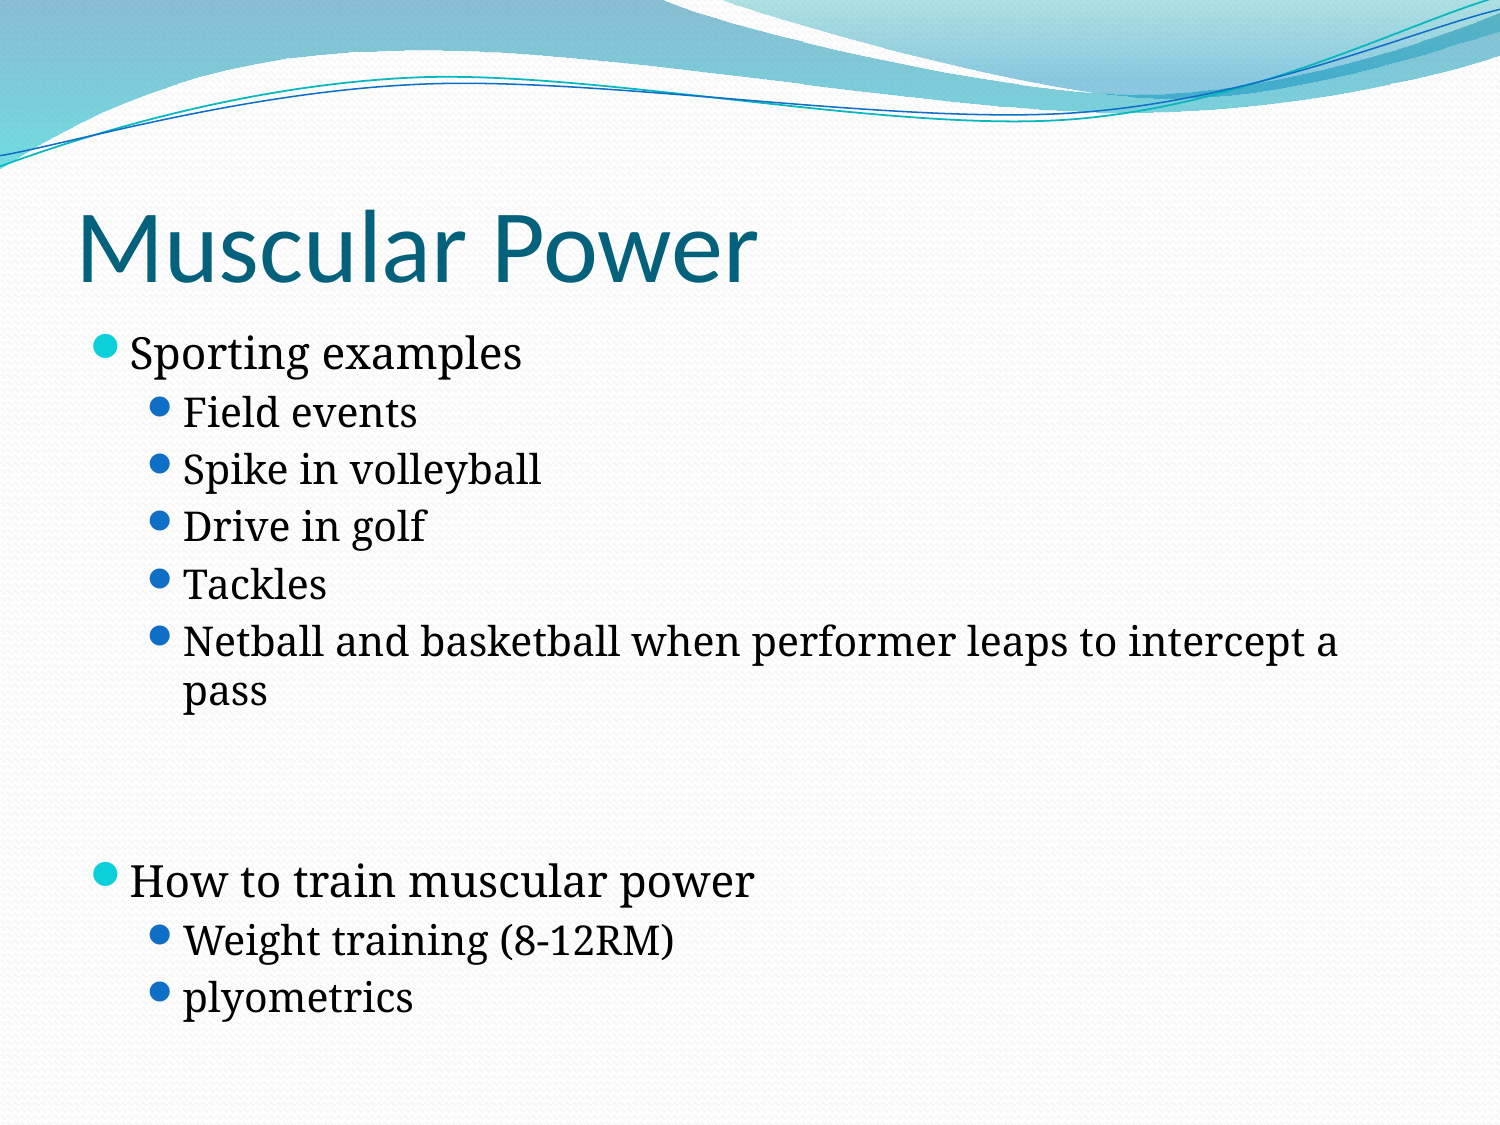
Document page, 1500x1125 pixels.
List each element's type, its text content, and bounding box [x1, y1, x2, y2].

title Muscular Power [75, 115, 1425, 303]
list Sporting examples Field events Spike in volleyball Drive in golf Tackles Netball and basketball when performer leaps to intercept a pass How to train muscular power Weight training (8-12RM) plyometrics [75, 317, 1425, 1038]
